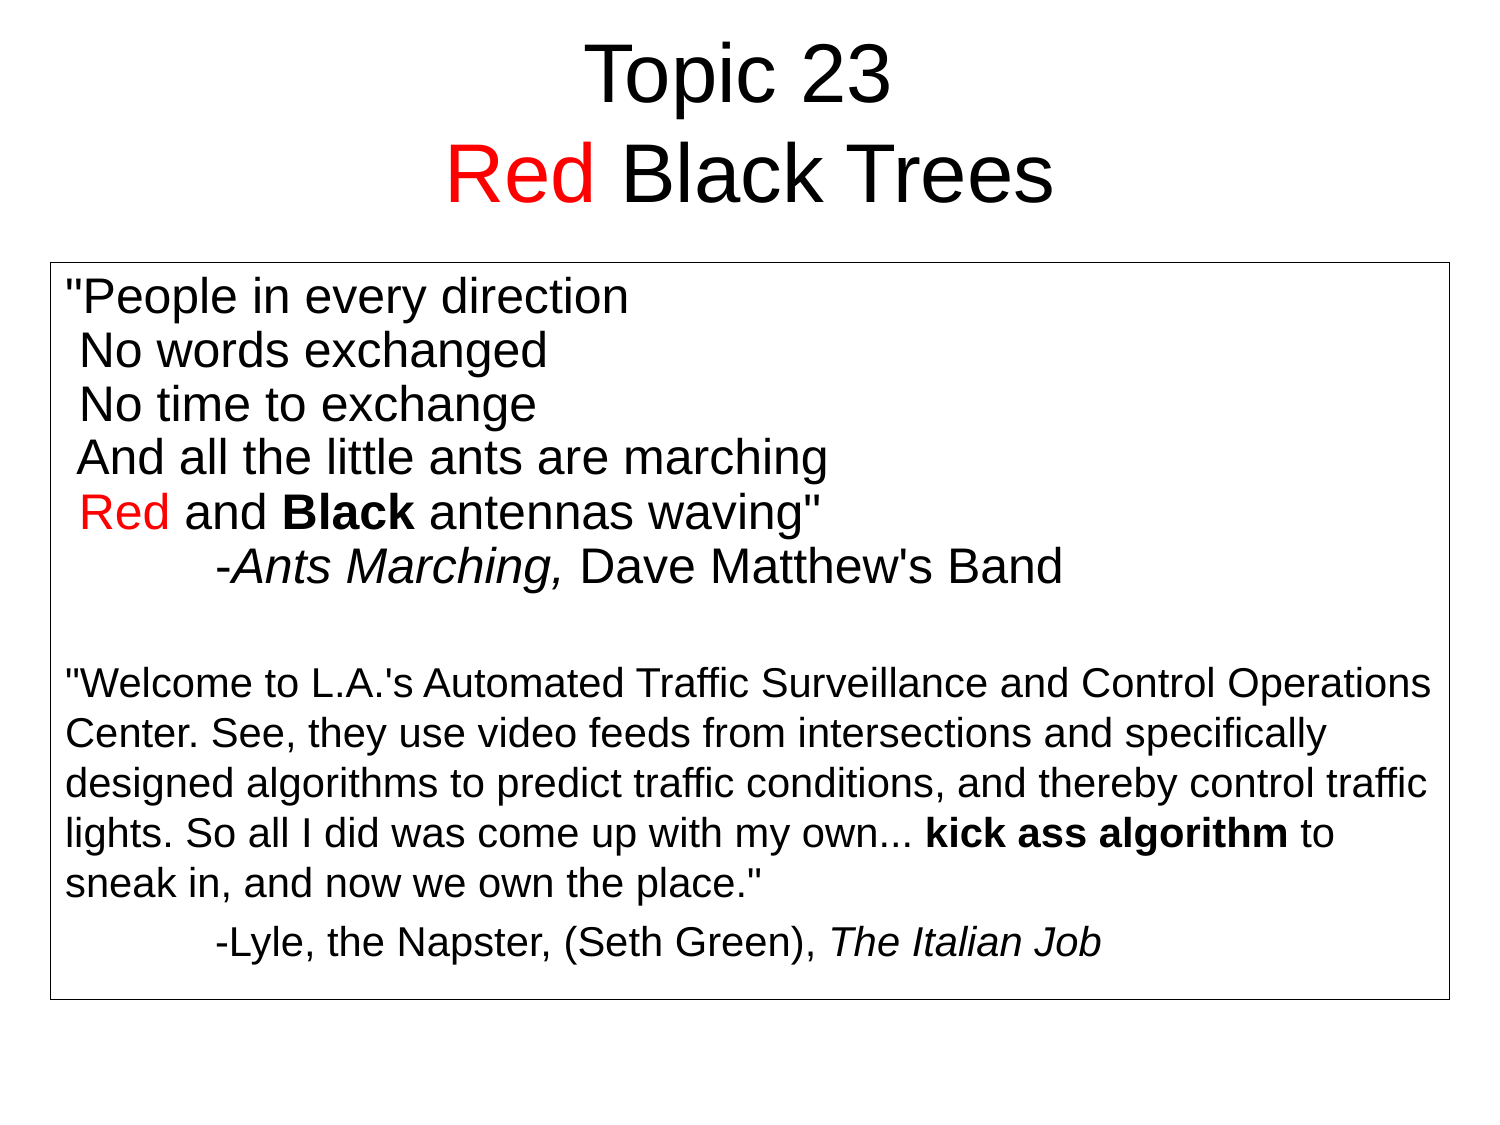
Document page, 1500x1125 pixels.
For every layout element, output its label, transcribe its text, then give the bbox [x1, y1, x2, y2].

subtitle "People in every direction No words exchanged No time to exchange And all the little ants are marching Red and Black antennas waving" -Ants Marching, Dave Matthew's Band "Welcome to L.A.'s Automated Traffic Surveillance and Control Operations Center. See, they use video feeds from intersections and specifically designed algorithms to predict traffic conditions, and thereby control traffic lights. So all I did was come up with my own... kick ass algorithm to sneak in, and now we own the place." -Lyle, the Napster, (Seth Green), The Italian Job [50, 262, 1450, 1000]
title Topic 23 Red Black Trees [112, 24, 1388, 213]
